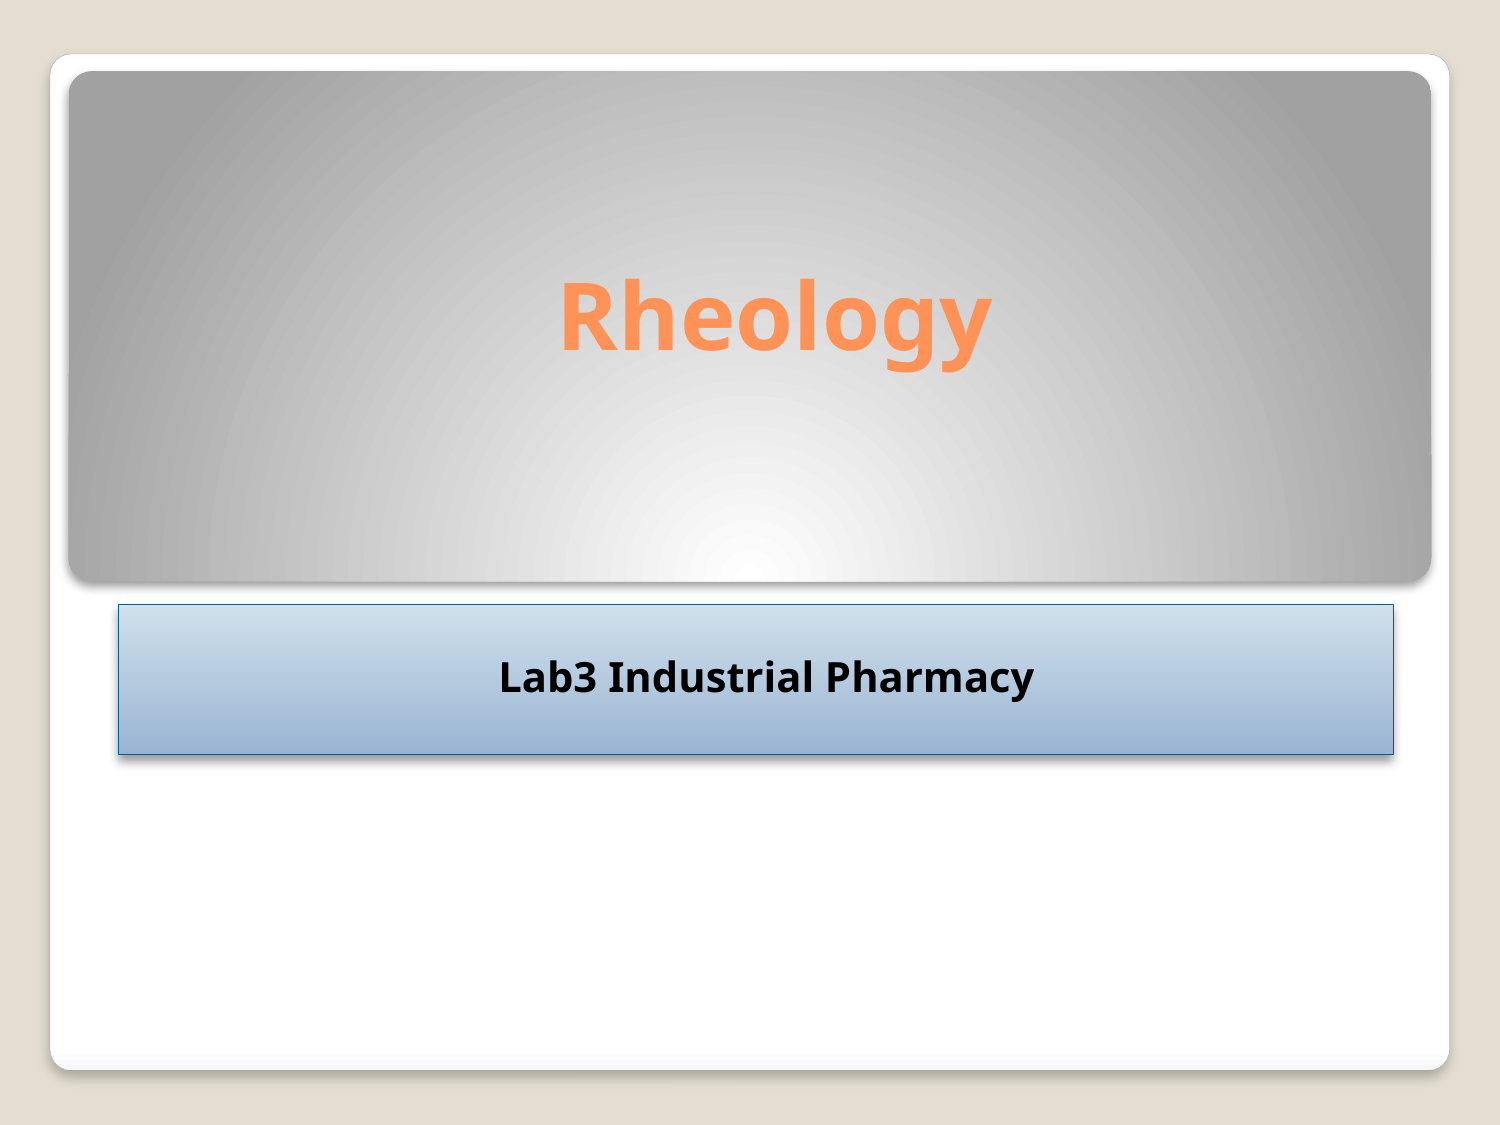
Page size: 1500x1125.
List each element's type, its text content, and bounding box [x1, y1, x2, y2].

title Rheology [137, 162, 1413, 463]
subtitle Lab3 Industrial Pharmacy [118, 604, 1394, 755]
